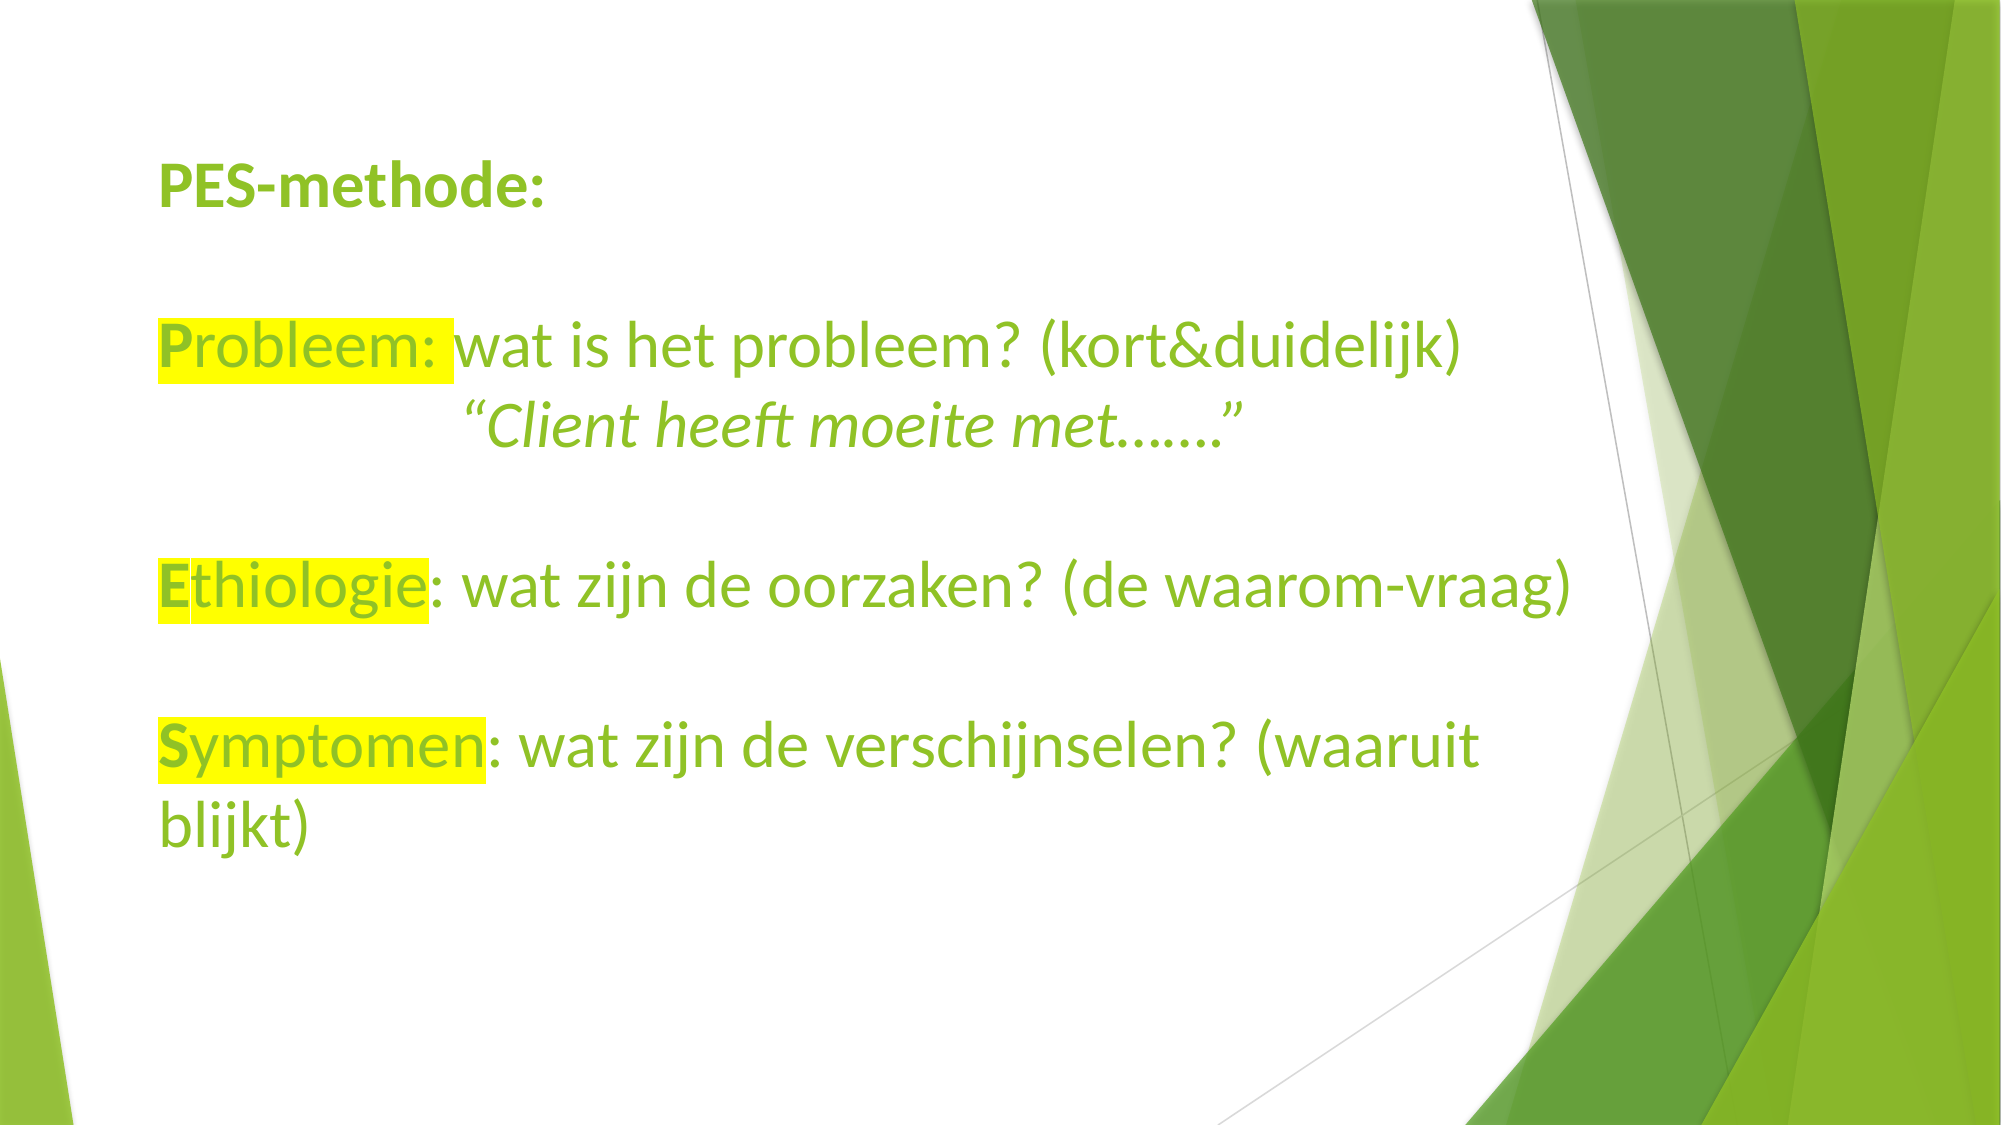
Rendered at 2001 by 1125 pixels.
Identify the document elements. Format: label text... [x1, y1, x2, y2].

text_box PES-methode: Probleem: wat is het probleem? (kort&duidelijk) “Client heeft moeite met…….” Ethiologie: wat zijn de oorzaken? (de waarom-vraag) Symptomen: wat zijn de verschijnselen? (waaruit blijkt) [143, 133, 1634, 869]
title [173, 60, 1584, 133]
